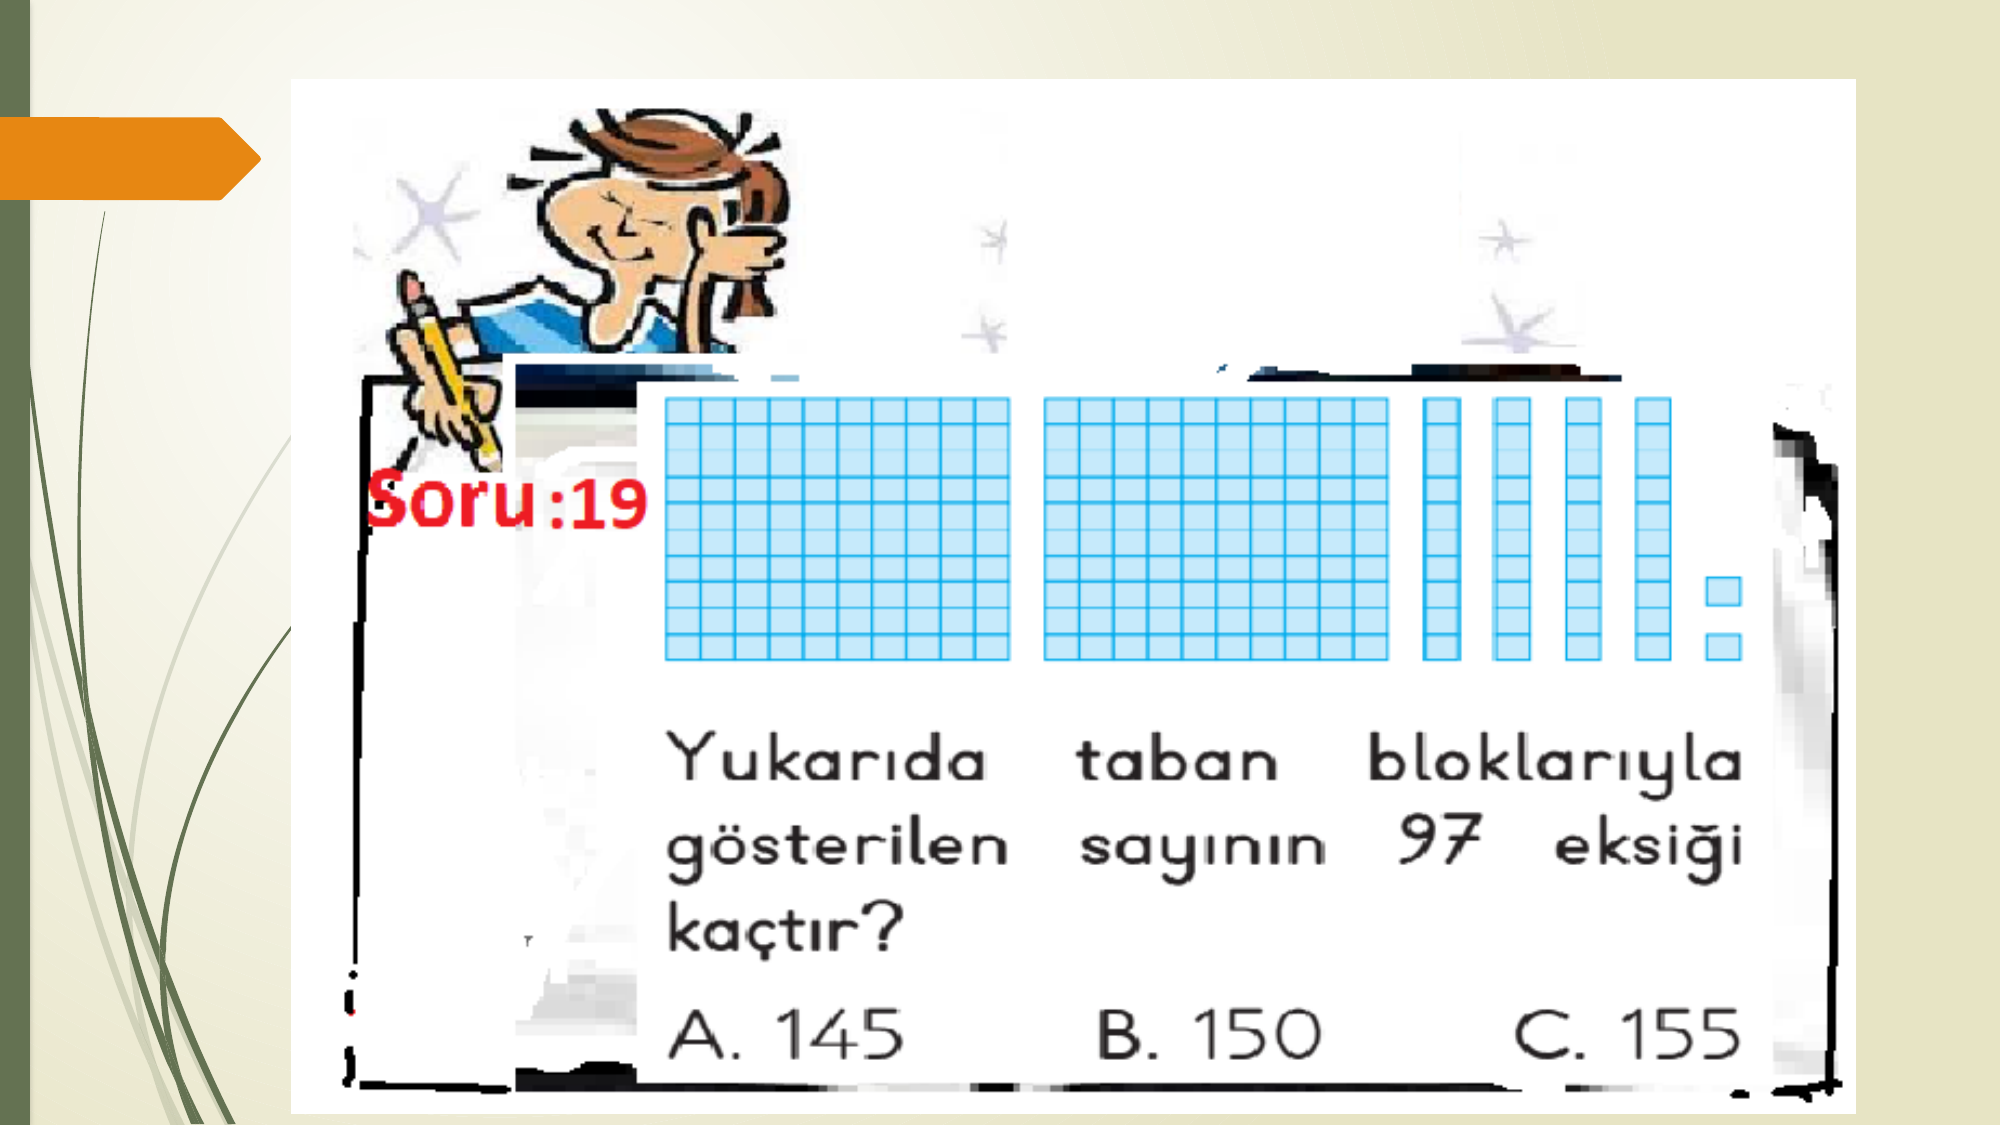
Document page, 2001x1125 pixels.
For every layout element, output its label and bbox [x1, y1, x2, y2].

picture [291, 79, 1856, 1115]
